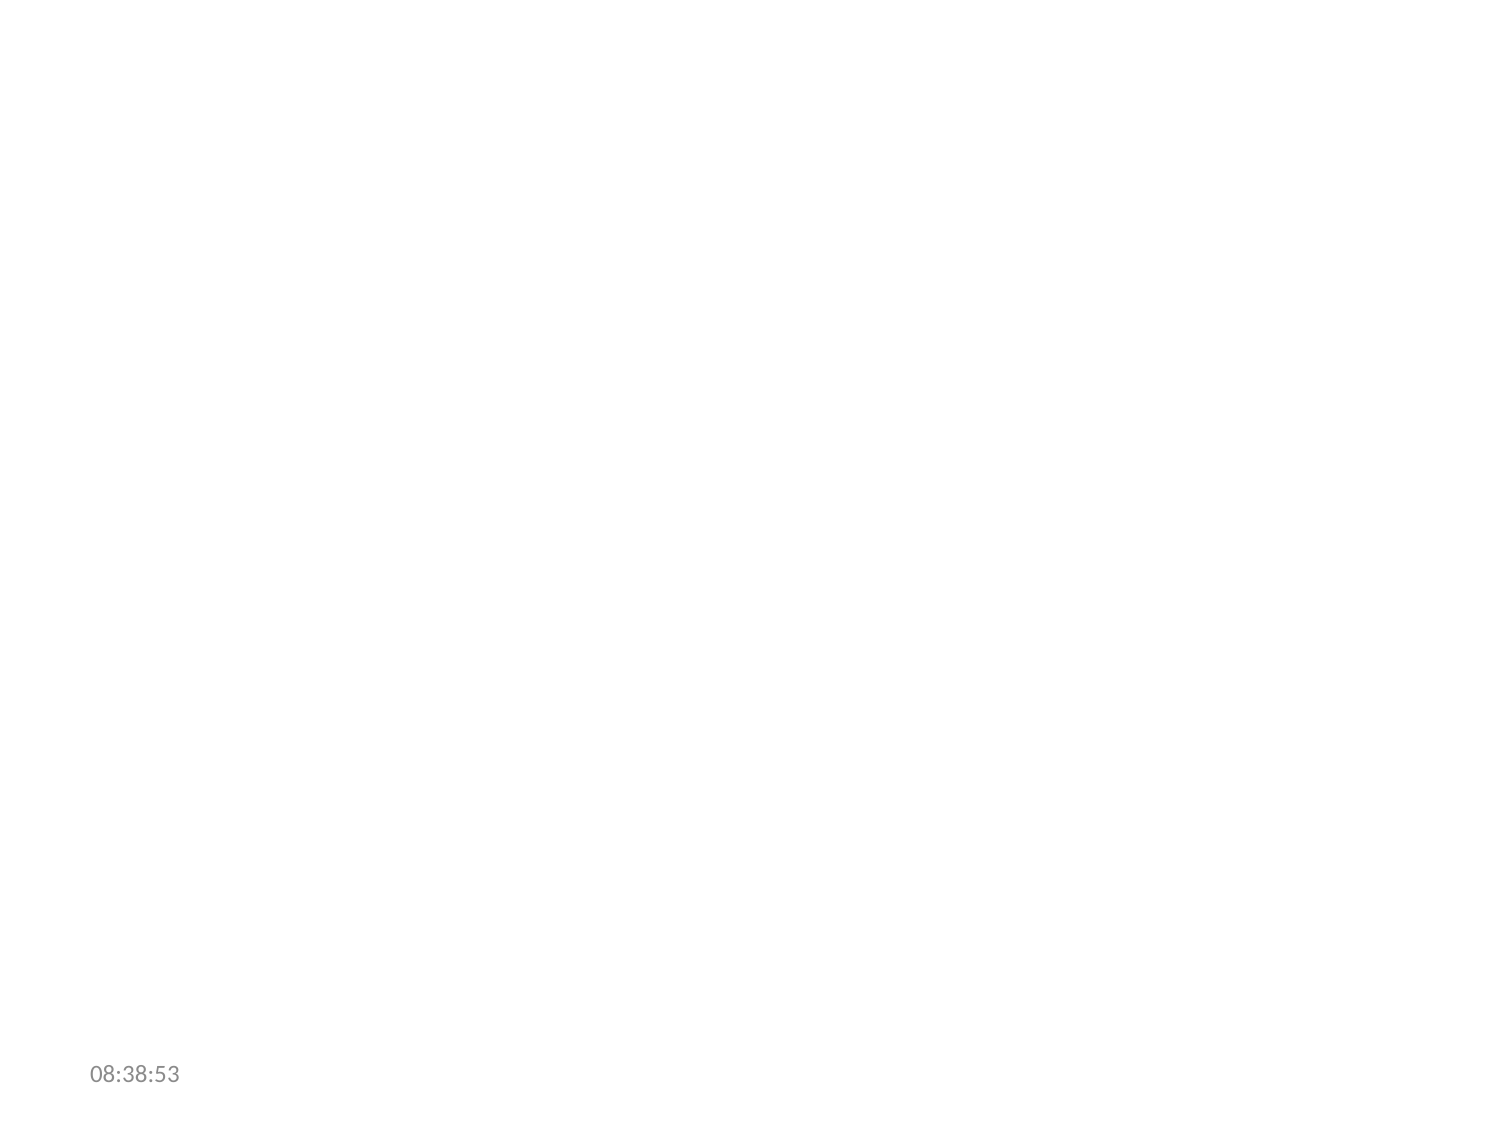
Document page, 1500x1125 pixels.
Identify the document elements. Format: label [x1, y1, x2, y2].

slide_number [75, 1042, 425, 1103]
